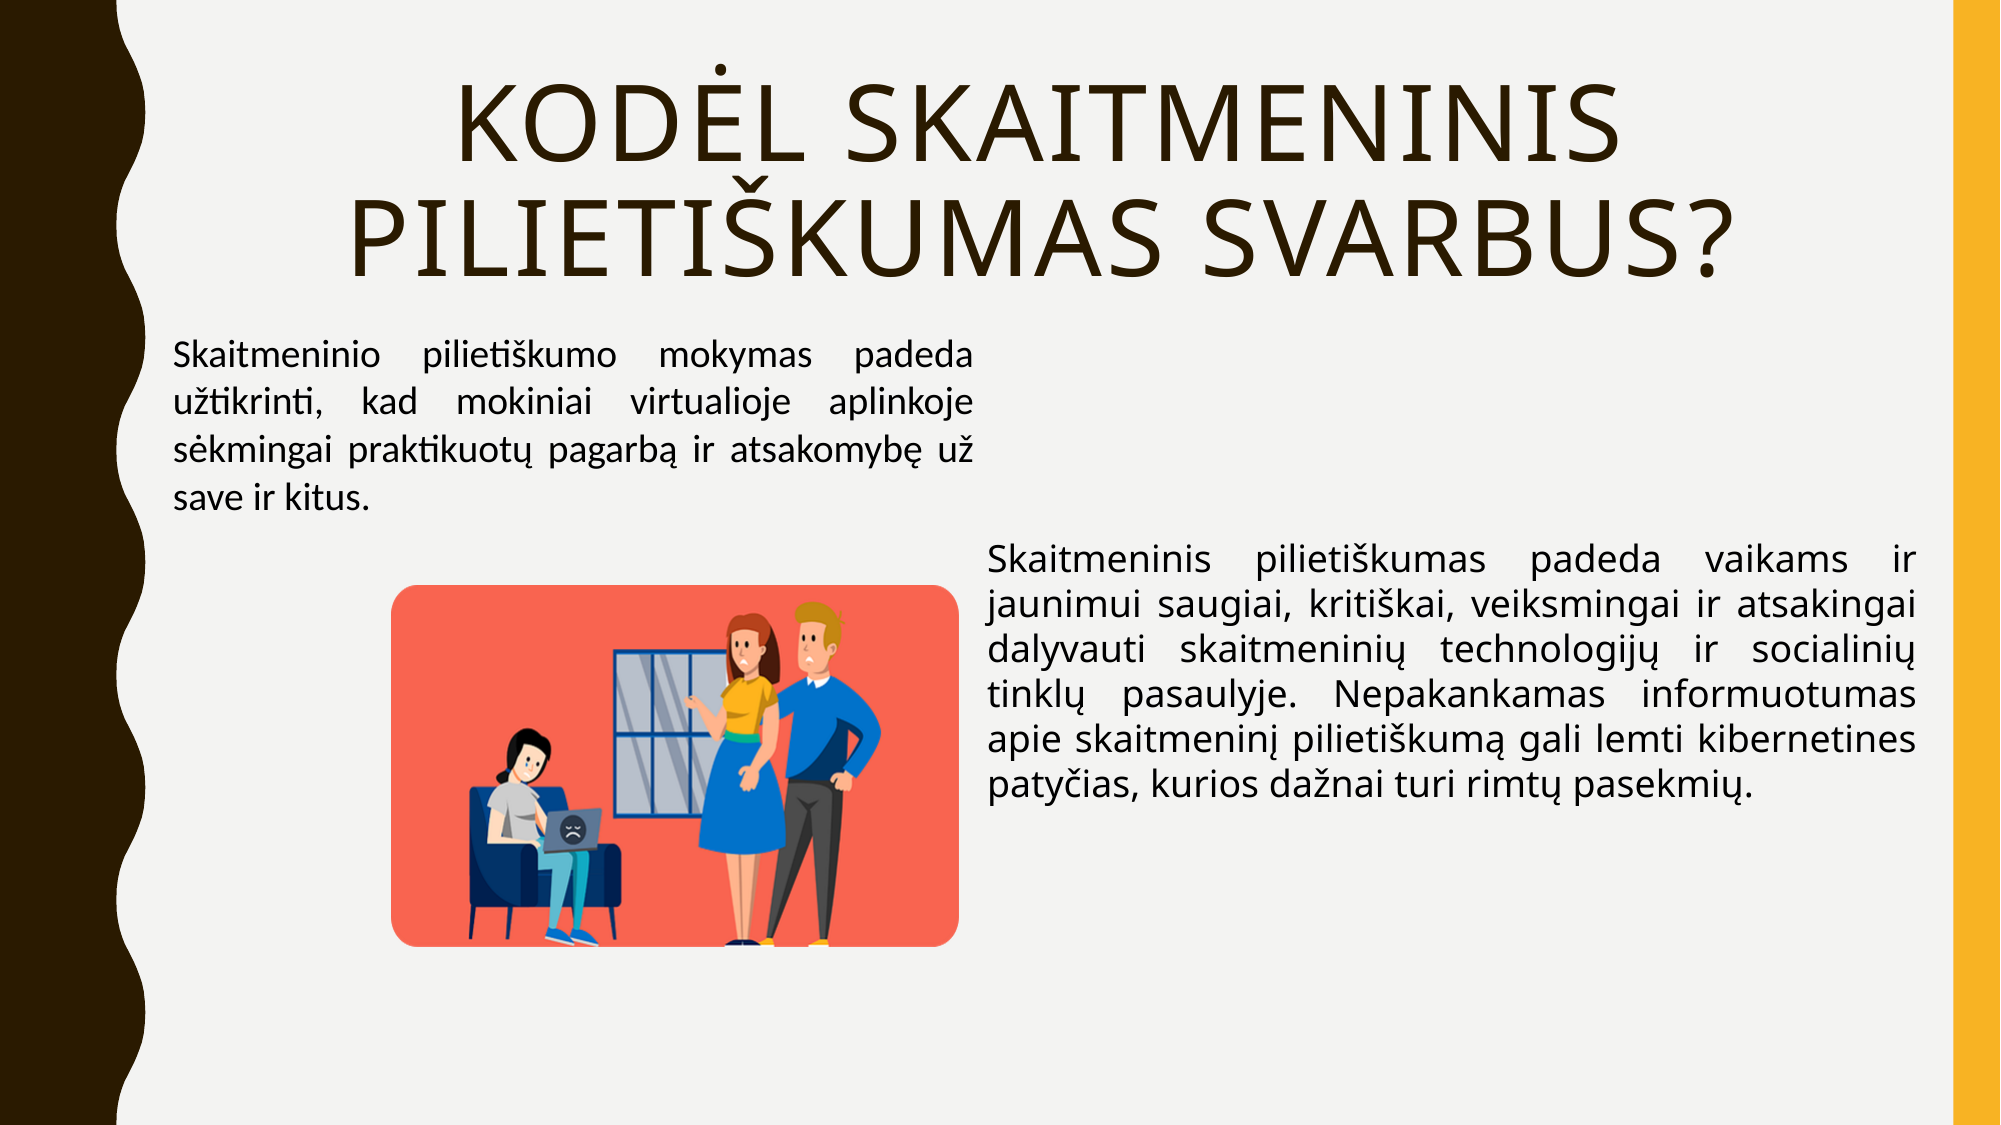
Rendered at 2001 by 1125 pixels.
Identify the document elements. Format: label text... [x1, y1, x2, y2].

text_box Skaitmeninis pilietiškumas padeda vaikams ir jaunimui saugiai, kritiškai, veiksmingai ir atsakingai dalyvauti skaitmeninių technologijų ir socialinių tinklų pasaulyje. Nepakankamas informuotumas apie skaitmeninį pilietiškumą gali lemti kibernetines patyčias, kurios dažnai turi rimtų pasekmių. [972, 527, 1933, 813]
text_box Skaitmeninio pilietiškumo mokymas padeda užtikrinti, kad mokiniai virtualioje aplinkoje sėkmingai praktikuotų pagarbą ir atsakomybę už save ir kitus. [158, 320, 990, 526]
title Kodėl SKAITMENINIS PILIETIŠKUMAS SVARBUS? [205, 62, 1875, 308]
picture [391, 585, 959, 947]
